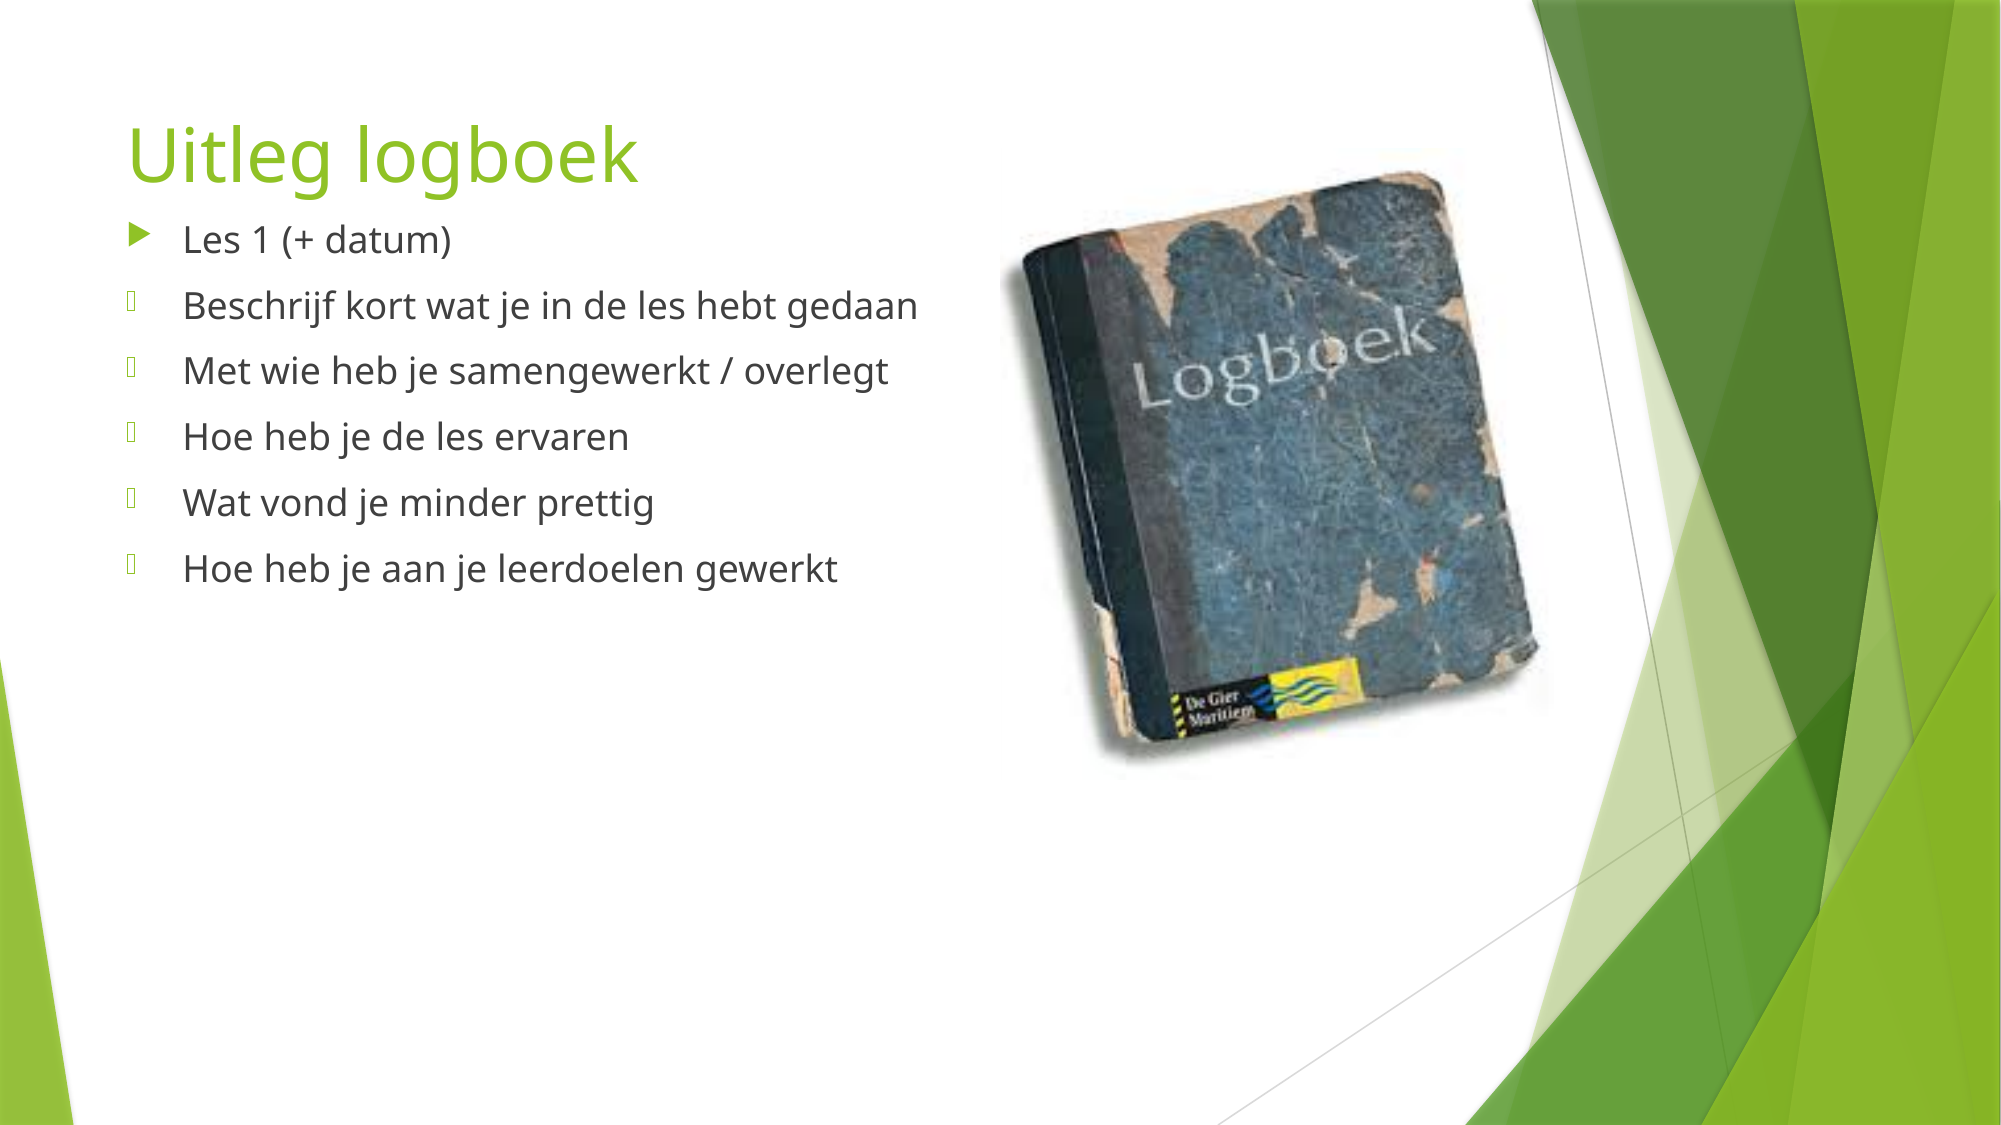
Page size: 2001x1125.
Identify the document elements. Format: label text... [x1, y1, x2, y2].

picture [1000, 147, 1554, 781]
title Uitleg logboek [111, 99, 1522, 208]
list Les 1 (+ datum) Beschrijf kort wat je in de les hebt gedaan Met wie heb je samengewerkt / overlegt Hoe heb je de les ervaren Wat vond je minder prettig Hoe heb je aan je leerdoelen gewerkt [111, 208, 1522, 845]
